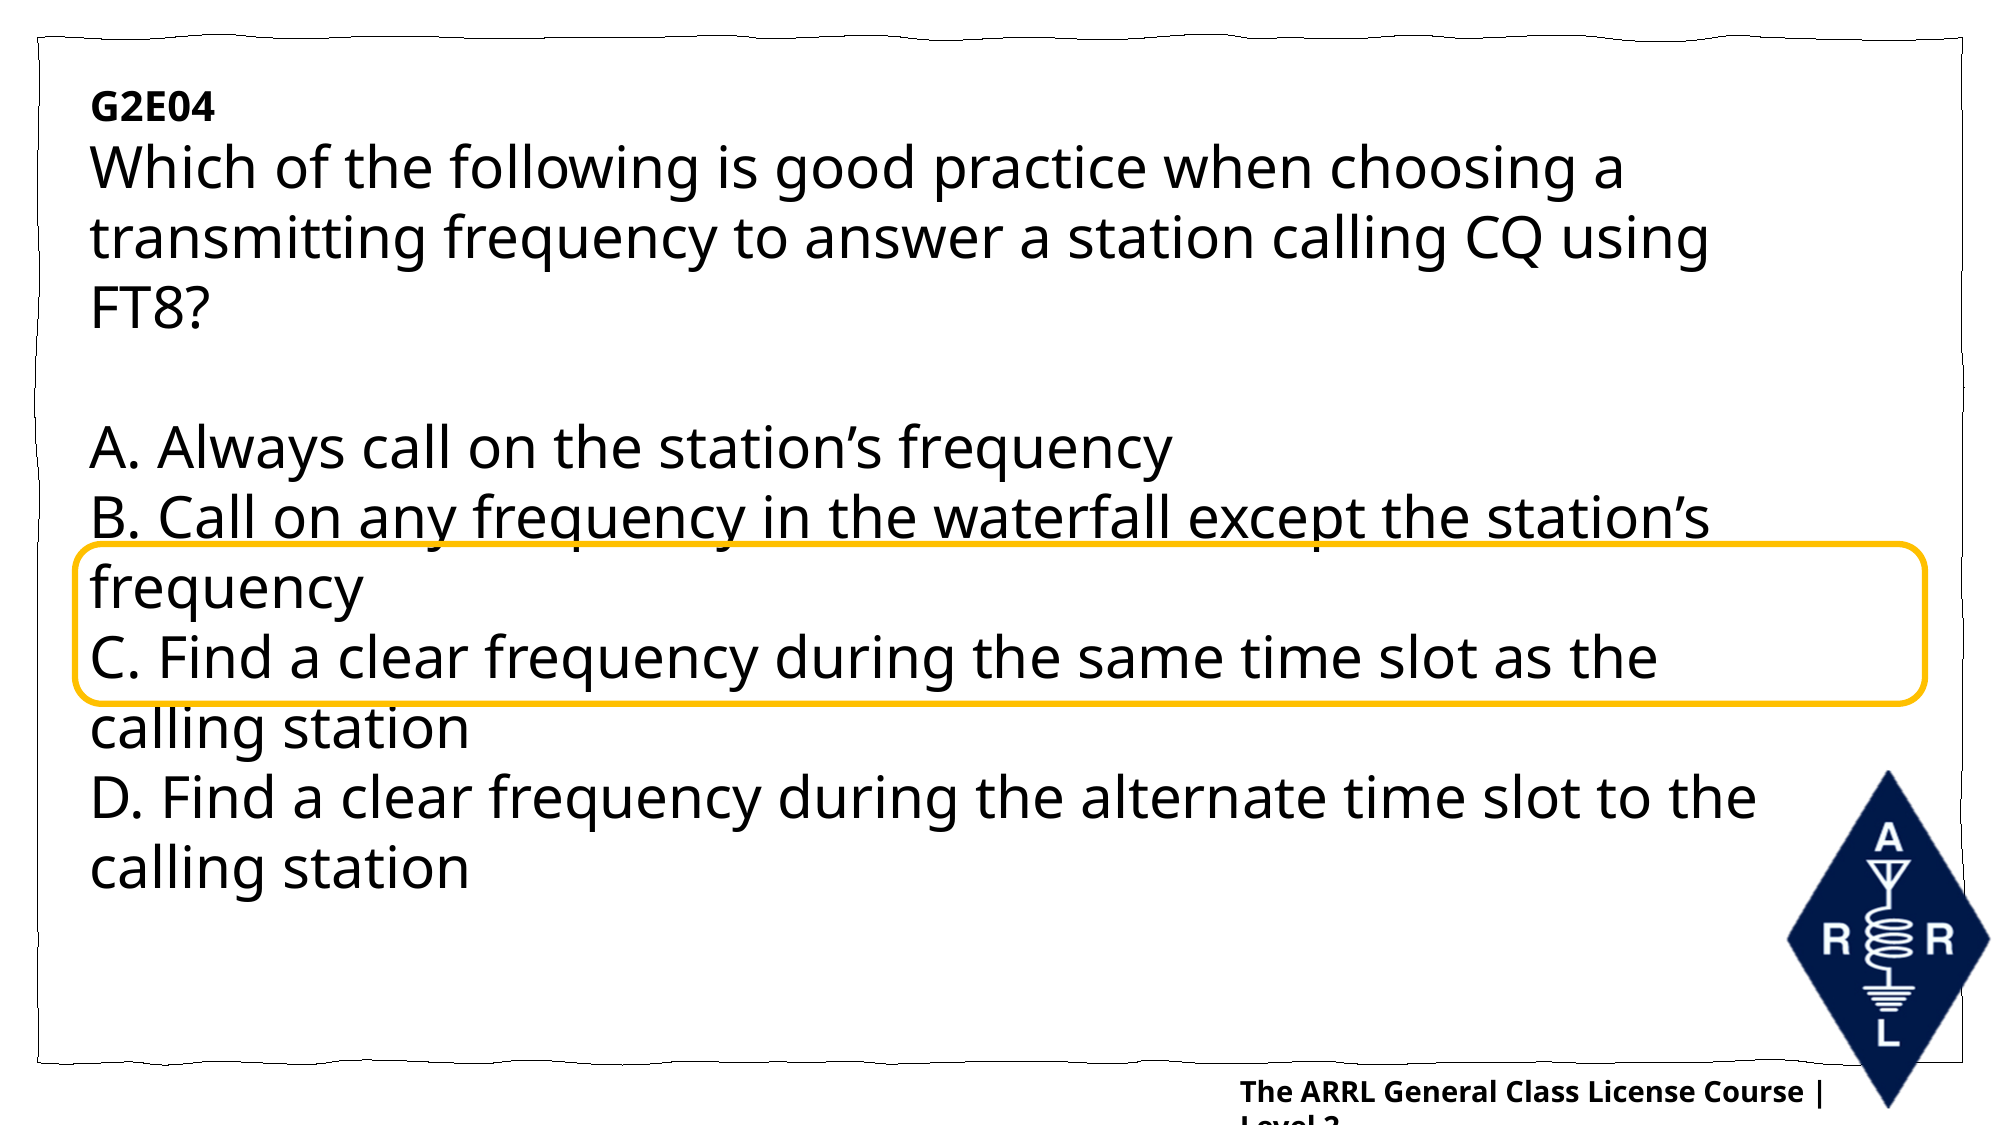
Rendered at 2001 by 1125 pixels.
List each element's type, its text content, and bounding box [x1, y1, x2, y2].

text_box G2E04 Which of the following is good practice when choosing a transmitting frequency to answer a station calling CQ using FT8? A. Always call on the station’s frequency B. Call on any frequency in the waterfall except the station’s frequency C. Find a clear frequency during the same time slot as the calling station D. Find a clear frequency during the alternate time slot to the calling station [75, 688, 1850, 908]
text_box [73, 542, 1927, 705]
text_box G2E04 Which of the following is good practice when choosing a transmitting frequency to answer a station calling CQ using FT8? A. Always call on the station’s frequency B. Call on any frequency in the waterfall except the station’s frequency C. Find a clear frequency during the same time slot as the calling station D. Find a clear frequency during the alternate time slot to the calling station [75, 72, 1850, 560]
picture [1773, 752, 1999, 1125]
